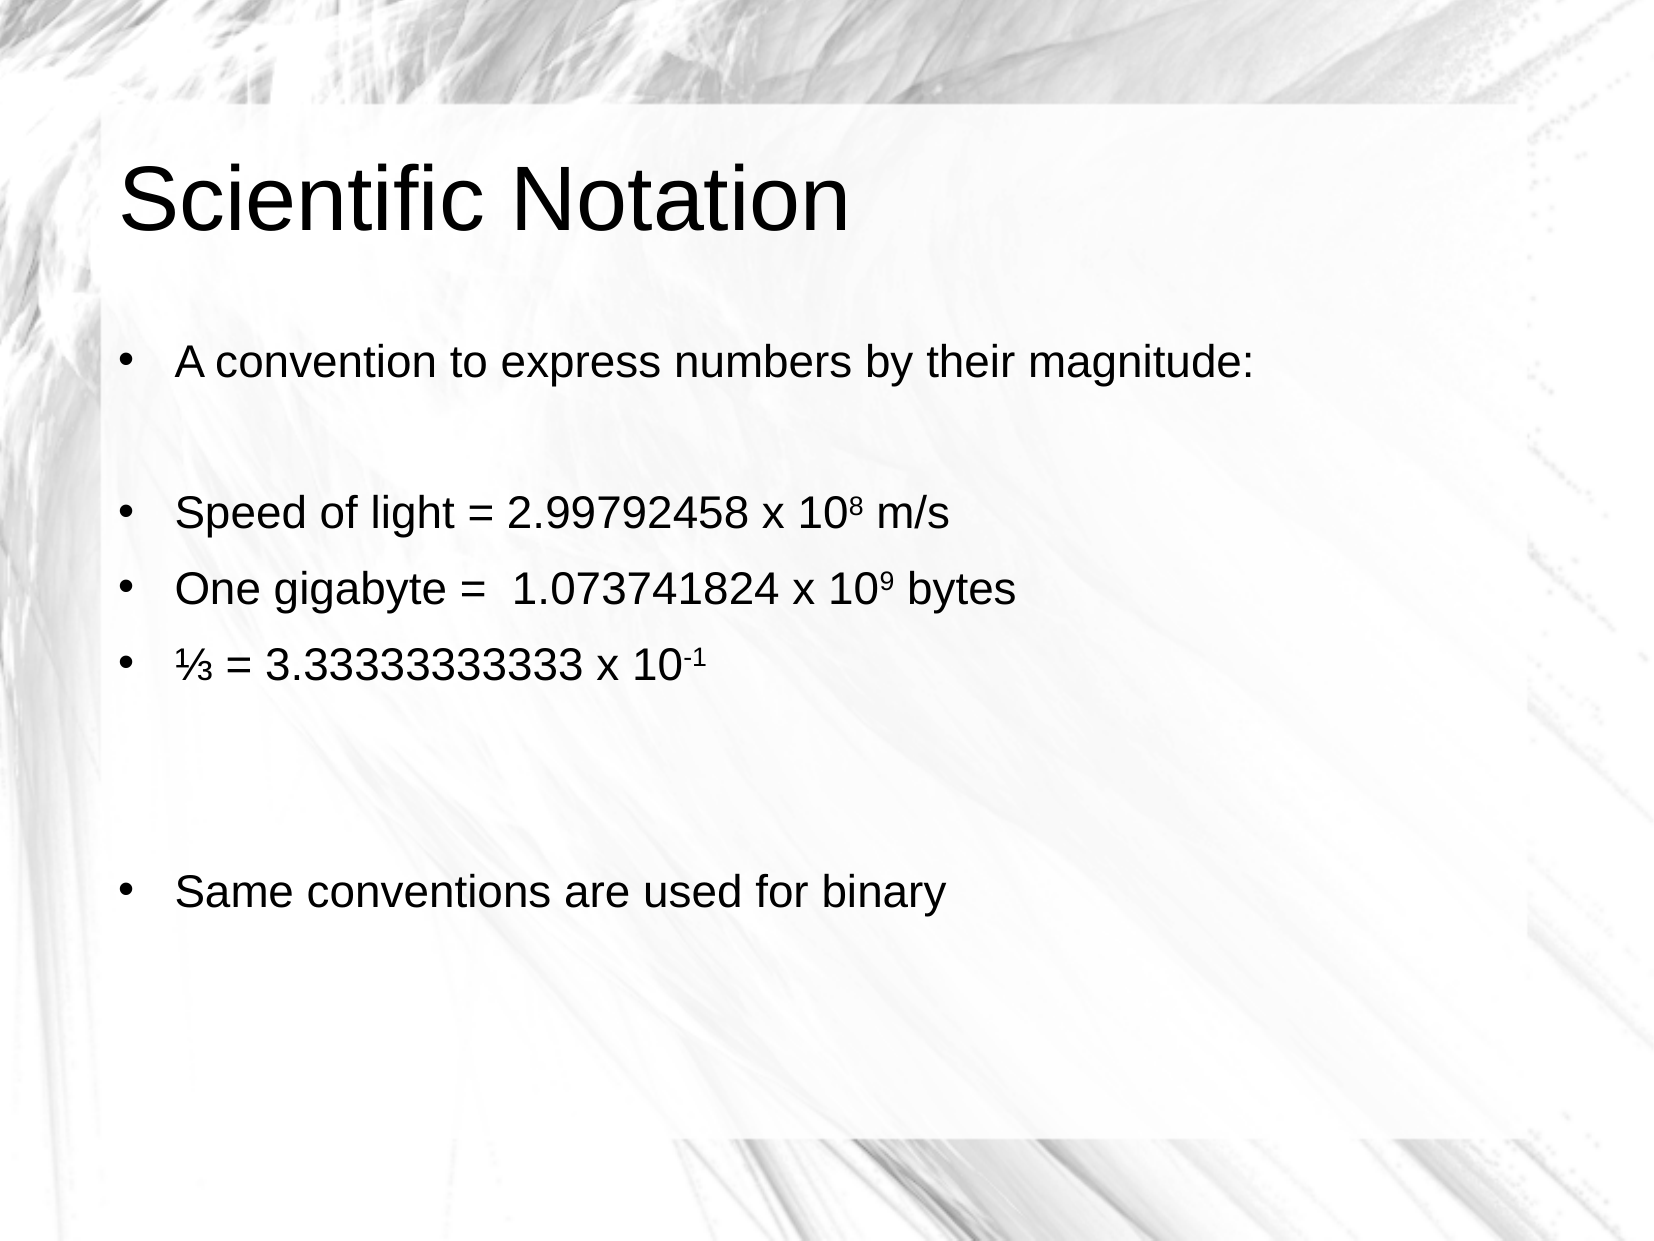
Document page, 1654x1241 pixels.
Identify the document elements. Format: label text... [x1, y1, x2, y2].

title Scientific Notation [118, 93, 1506, 299]
picture [0, 0, 1654, 1241]
list A convention to express numbers by their magnitude: Speed of light = 2.99792458 x 108 m/s One gigabyte = 1.073741824 x 109 bytes ⅓ = 3.33333333333 x 10-1 Same conventions are used for binary [118, 319, 1571, 1109]
